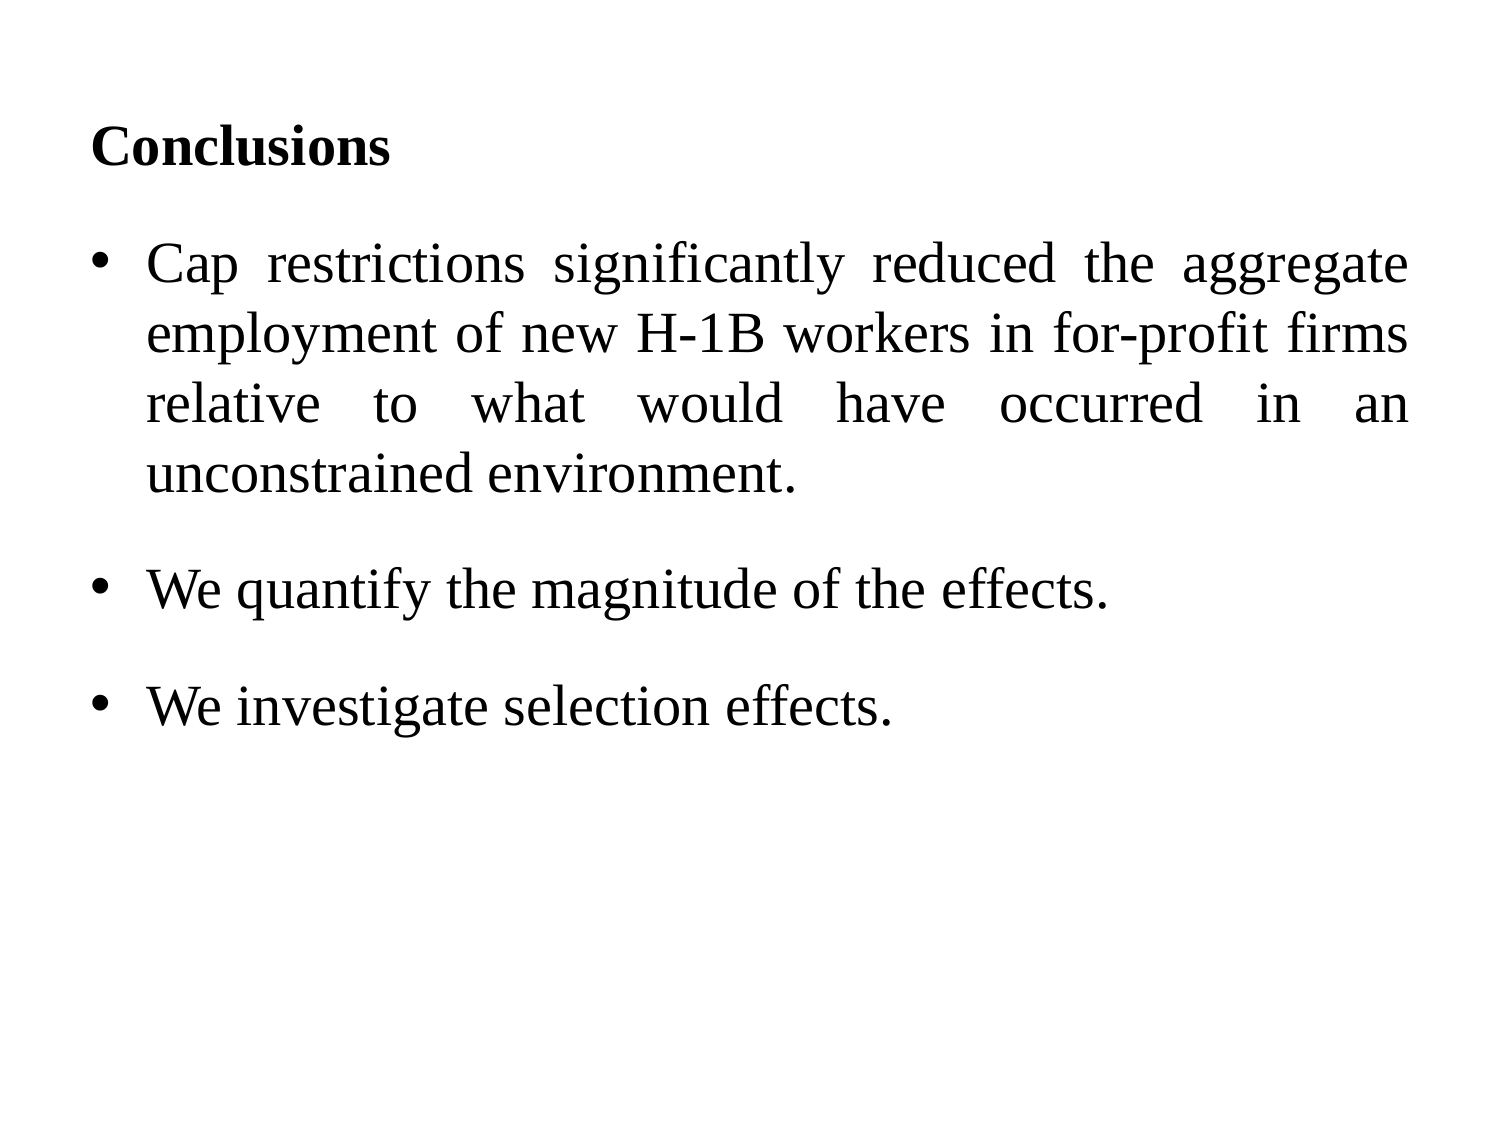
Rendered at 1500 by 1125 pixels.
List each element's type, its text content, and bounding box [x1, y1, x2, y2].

list Conclusions Cap restrictions significantly reduced the aggregate employment of new H-1B workers in for-profit firms relative to what would have occurred in an unconstrained environment. We quantify the magnitude of the effects. We investigate selection effects. [75, 99, 1425, 1025]
